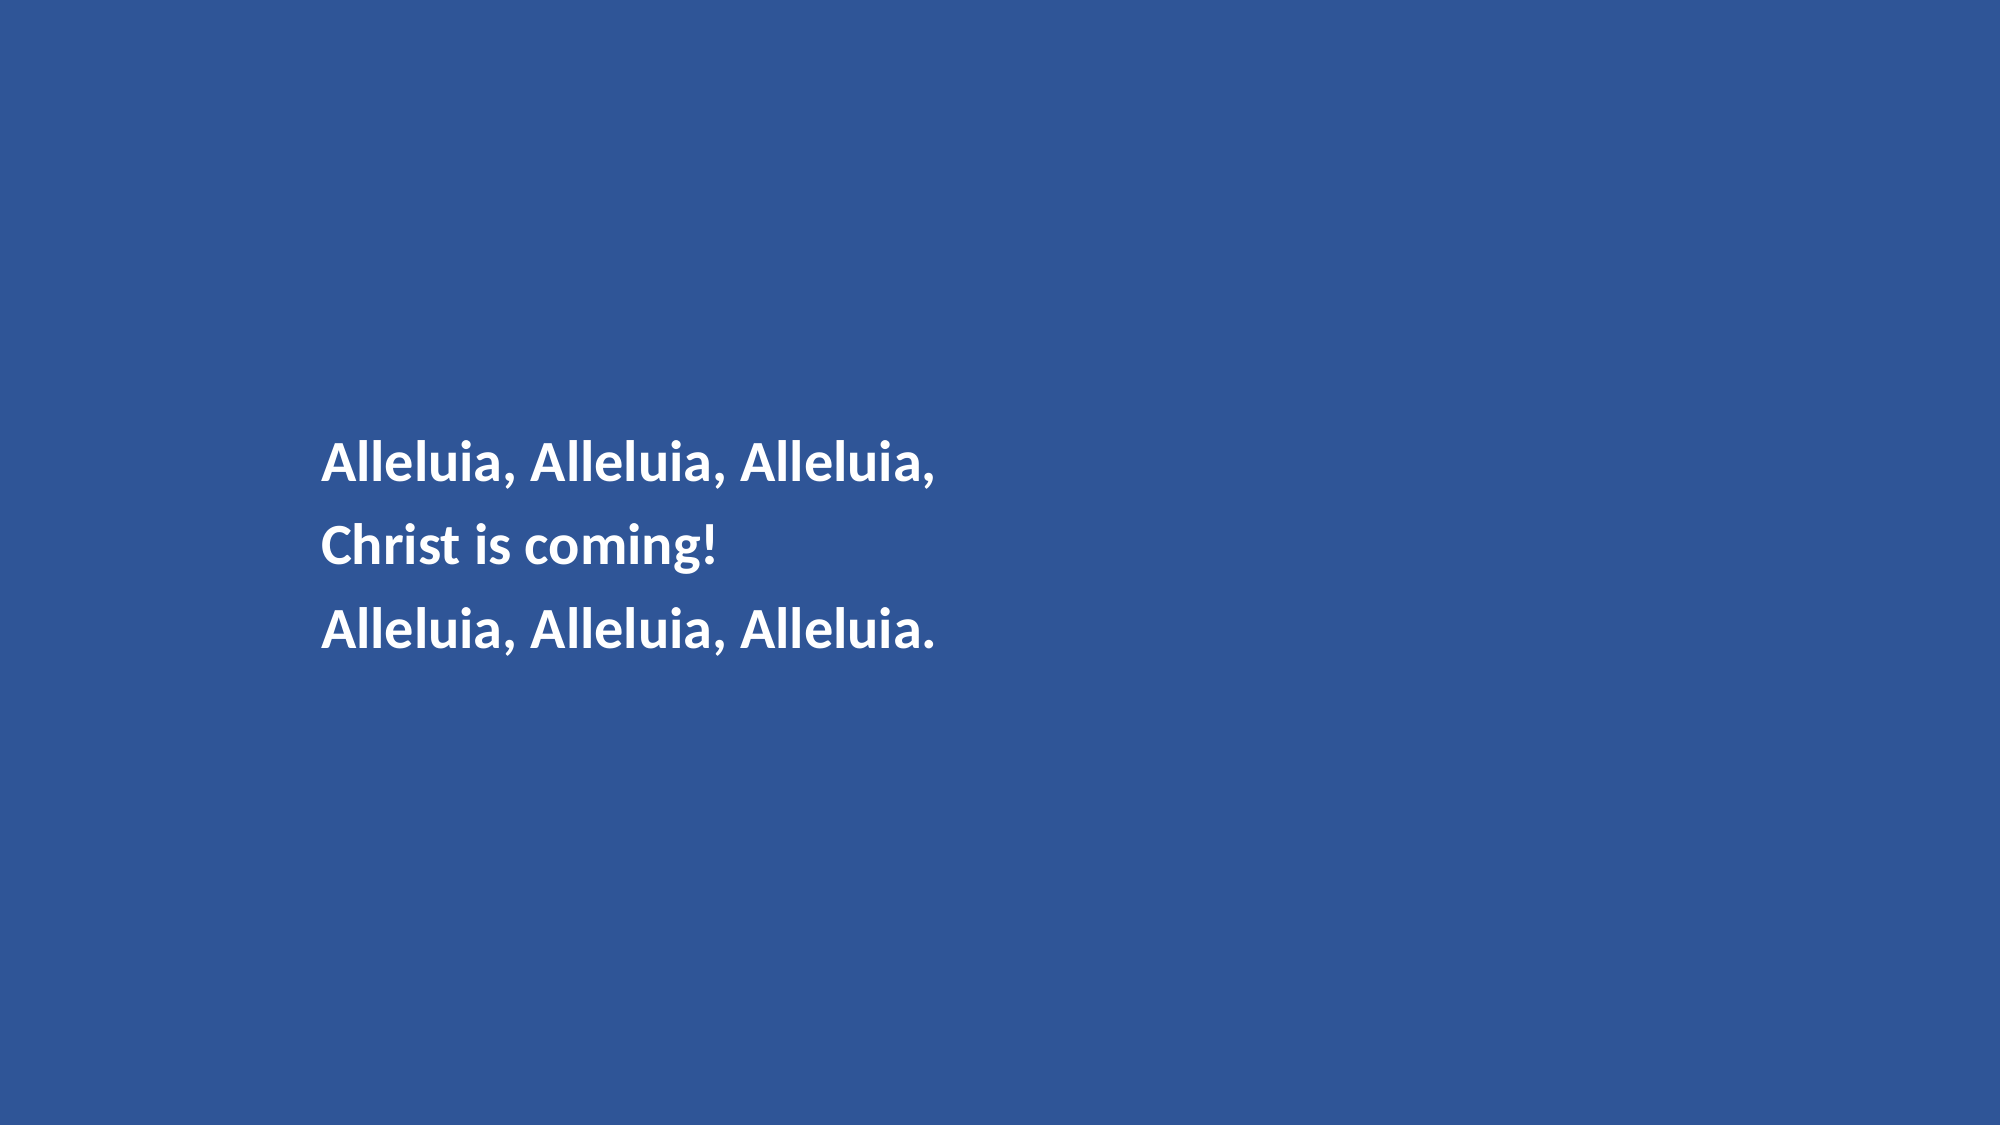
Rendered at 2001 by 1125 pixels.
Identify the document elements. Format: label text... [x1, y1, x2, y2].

list Alleluia, Alleluia, Alleluia, Christ is coming! Alleluia, Alleluia, Alleluia. [306, 423, 1694, 702]
